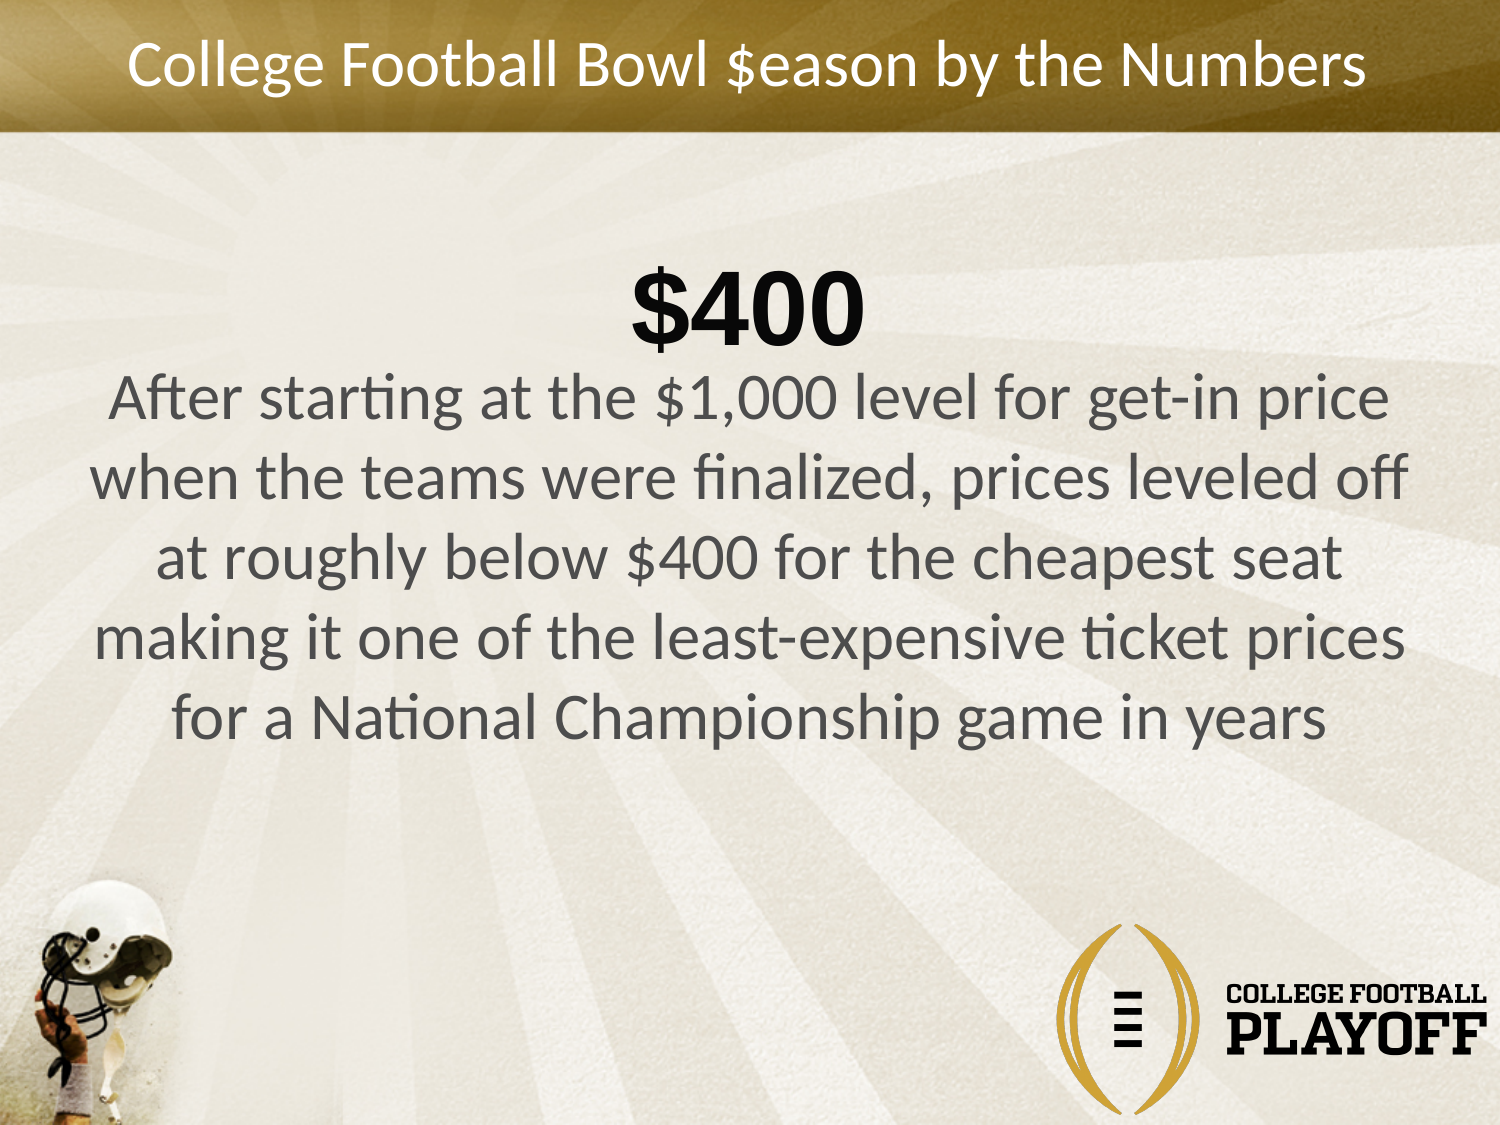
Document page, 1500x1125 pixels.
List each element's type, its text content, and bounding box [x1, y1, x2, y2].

text_box College Football Bowl $eason by the Numbers [112, 12, 1400, 108]
text_box After starting at the $1,000 level for get-in price when the teams were finalized, prices leveled off at roughly below $400 for the cheapest seat making it one of the least-expensive ticket prices for a National Championship game in years [67, 345, 1433, 760]
text_box $400 [230, 108, 1270, 374]
picture [0, 0, 1500, 1125]
